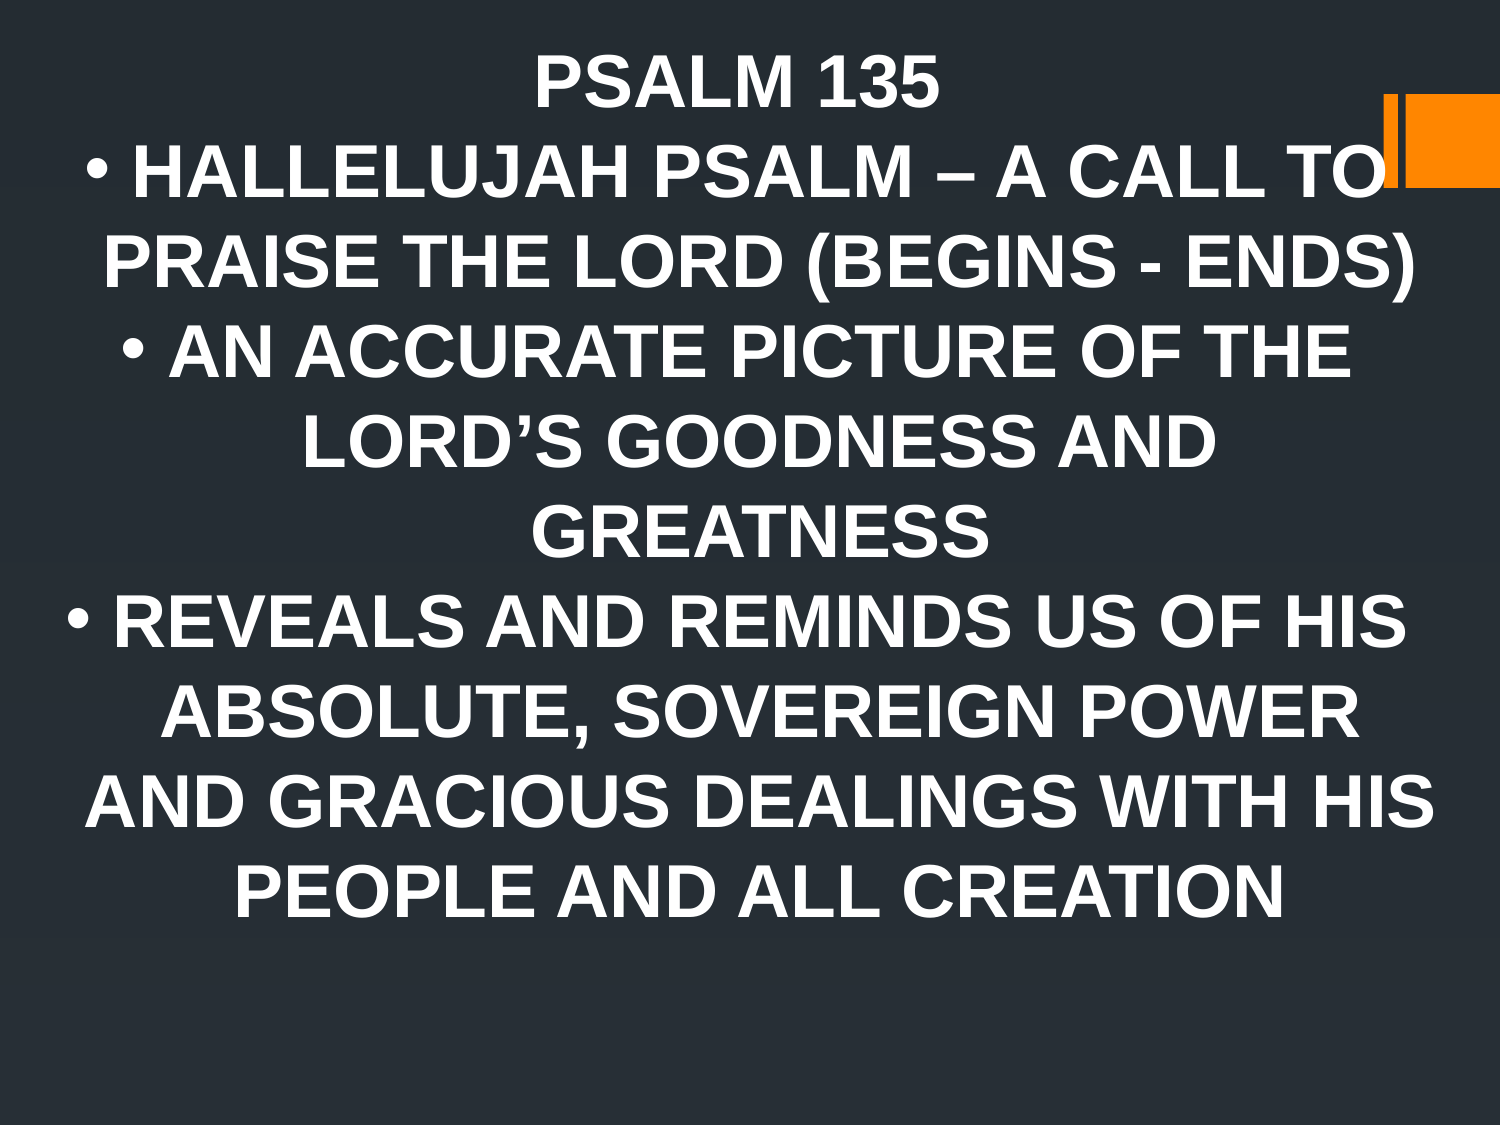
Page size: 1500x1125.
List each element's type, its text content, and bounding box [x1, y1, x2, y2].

text_box PSALM 135 HALLELUJAH PSALM – A CALL TO PRAISE THE LORD (BEGINS - ENDS) AN ACCURATE PICTURE OF THE LORD’S GOODNESS AND GREATNESS REVEALS AND REMINDS US OF HIS ABSOLUTE, SOVEREIGN POWER AND GRACIOUS DEALINGS WITH HIS PEOPLE AND ALL CREATION [12, 24, 1463, 940]
